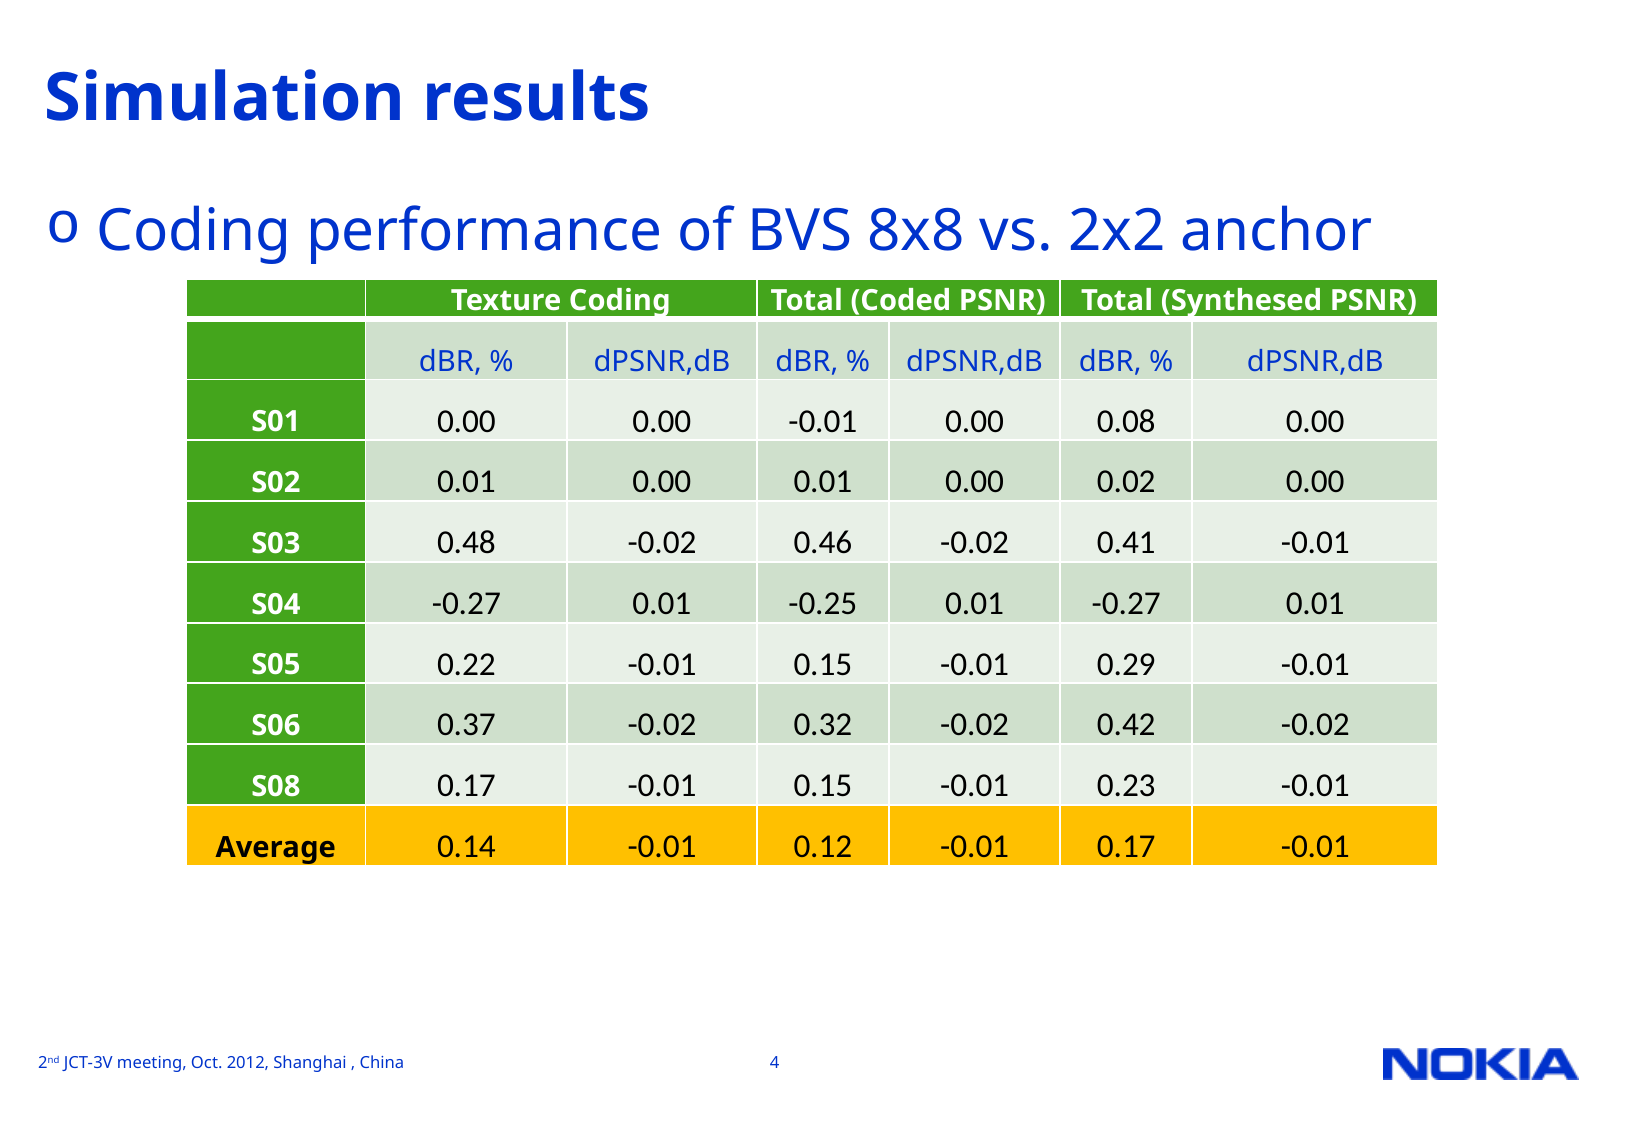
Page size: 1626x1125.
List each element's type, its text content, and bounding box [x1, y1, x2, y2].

table_cell -0.02 [890, 684, 1059, 743]
table_cell 0.32 [758, 684, 888, 743]
table_cell -0.01 [1193, 806, 1437, 865]
table_cell -0.27 [366, 563, 566, 622]
table_cell 0.29 [1061, 624, 1191, 682]
table_cell -0.01 [568, 806, 756, 865]
table_header [187, 280, 365, 316]
text_box Coding performance of BVS 8x8 vs. 2x2 anchor [0, 184, 1388, 270]
table_cell 0.01 [890, 563, 1059, 622]
table_cell -0.02 [1193, 684, 1437, 743]
table_cell 0.01 [366, 441, 566, 500]
table_cell 0.01 [1193, 563, 1437, 622]
table_cell S02 [187, 441, 365, 500]
table_cell -0.25 [758, 563, 888, 622]
table_cell S03 [187, 502, 365, 561]
table_cell Average [187, 806, 365, 865]
table_cell -0.01 [1193, 502, 1437, 561]
table_cell 0.00 [1193, 441, 1437, 500]
table_cell 0.41 [1061, 502, 1191, 561]
table_cell -0.02 [568, 502, 756, 561]
table_cell 0.08 [1061, 380, 1191, 439]
table_cell dPSNR,dB [1193, 322, 1437, 379]
table_cell -0.01 [1193, 624, 1437, 682]
table_cell dPSNR,dB [890, 322, 1059, 379]
table_cell 0.00 [890, 380, 1059, 439]
title Simulation results [29, 1, 1493, 188]
table_cell 0.22 [366, 624, 566, 682]
table_cell -0.01 [568, 624, 756, 682]
table_cell 0.00 [1193, 380, 1437, 439]
table_cell 0.01 [758, 441, 888, 500]
table_cell 0.46 [758, 502, 888, 561]
table_cell dBR, % [366, 322, 566, 379]
table_cell 0.14 [366, 806, 566, 865]
table_cell 0.01 [568, 563, 756, 622]
picture [1383, 1048, 1579, 1080]
table_cell 0.17 [366, 745, 566, 804]
table_cell 0.15 [758, 745, 888, 804]
table_cell 0.48 [366, 502, 566, 561]
table_cell 0.17 [1061, 806, 1191, 865]
table_cell dBR, % [758, 322, 888, 379]
table_cell S08 [187, 745, 365, 804]
table_cell dPSNR,dB [568, 322, 756, 379]
table_cell -0.02 [890, 502, 1059, 561]
table_cell -0.01 [890, 624, 1059, 682]
table_cell 0.23 [1061, 745, 1191, 804]
table_cell dBR, % [1061, 322, 1191, 379]
table_header Texture Coding [366, 280, 756, 316]
table_cell S01 [187, 380, 365, 439]
table_cell S04 [187, 563, 365, 622]
table_cell 0.00 [568, 441, 756, 500]
table_cell -0.01 [890, 745, 1059, 804]
table_cell [187, 322, 365, 379]
table_header Total (Synthesed PSNR) [1061, 280, 1437, 316]
table_cell 0.42 [1061, 684, 1191, 743]
table_cell S06 [187, 684, 365, 743]
table_cell 0.00 [366, 380, 566, 439]
table_cell 0.00 [890, 441, 1059, 500]
table_cell 0.00 [568, 380, 756, 439]
table_cell 0.02 [1061, 441, 1191, 500]
table_header Total (Coded PSNR) [758, 280, 1059, 316]
table_cell 0.12 [758, 806, 888, 865]
table_cell -0.01 [568, 745, 756, 804]
table_cell -0.02 [568, 684, 756, 743]
table_cell -0.01 [758, 380, 888, 439]
table_cell S05 [187, 624, 365, 682]
table_cell -0.01 [1193, 745, 1437, 804]
table_cell 0.15 [758, 624, 888, 682]
table_cell 0.37 [366, 684, 566, 743]
table_cell -0.27 [1061, 563, 1191, 622]
table_cell -0.01 [890, 806, 1059, 865]
